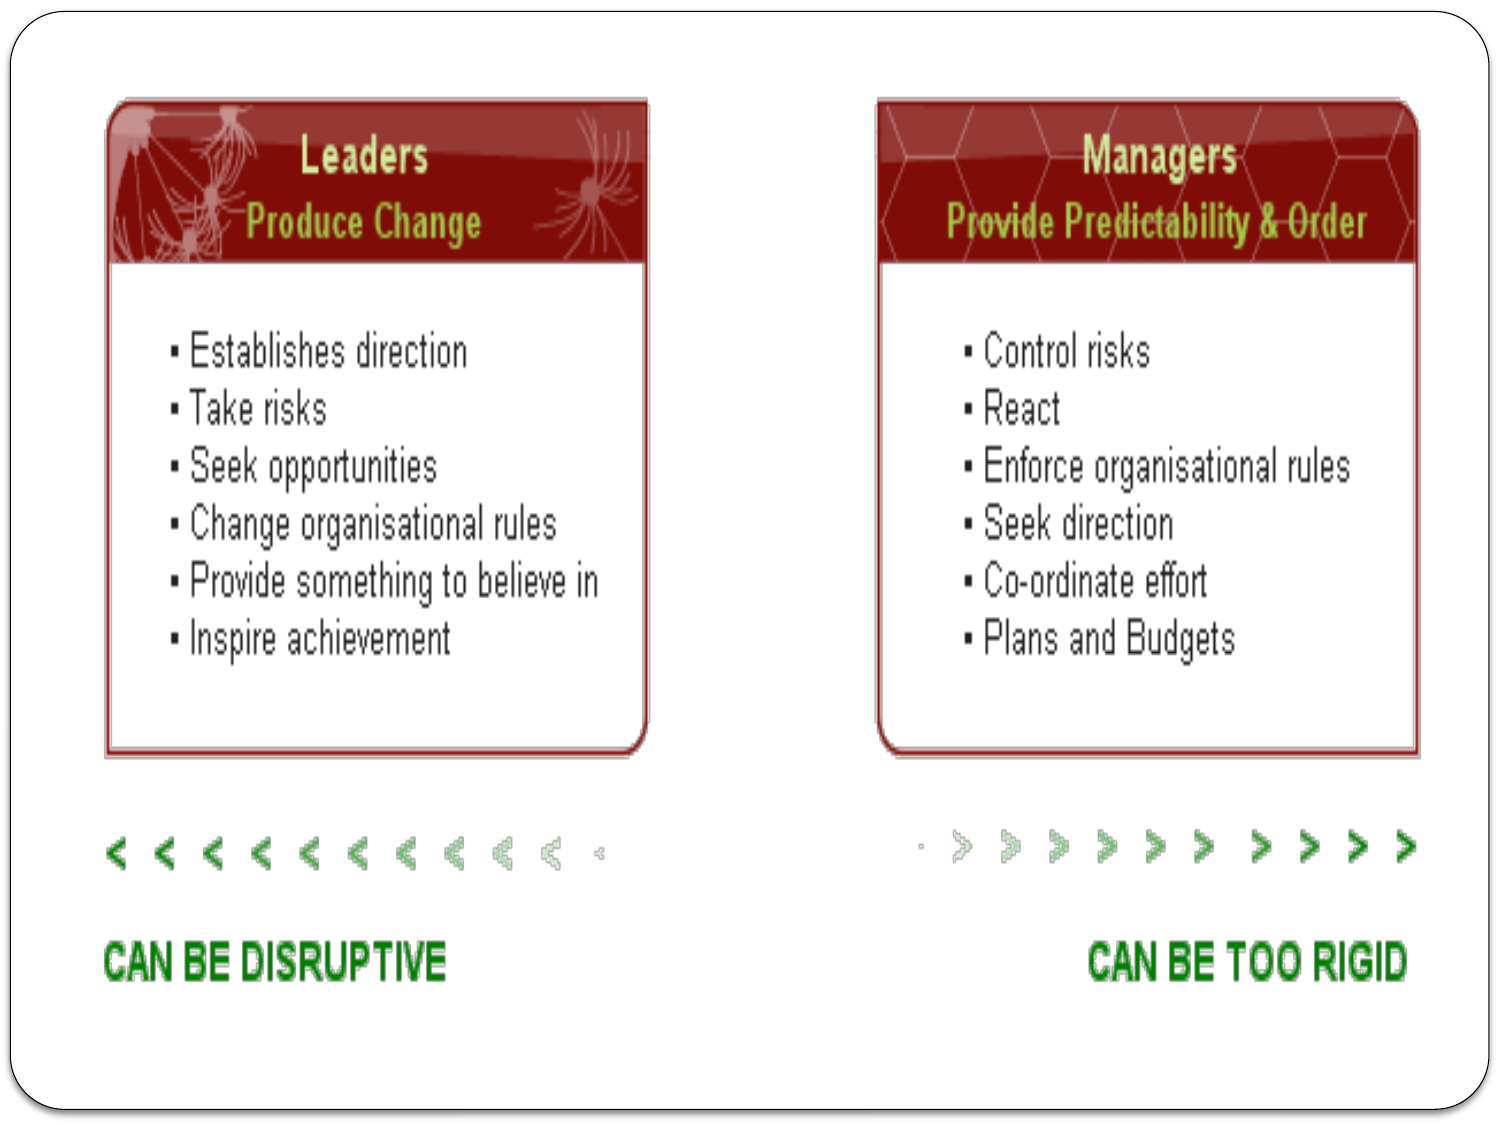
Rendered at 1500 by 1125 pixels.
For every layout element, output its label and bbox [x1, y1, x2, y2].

picture [87, 49, 1430, 1026]
